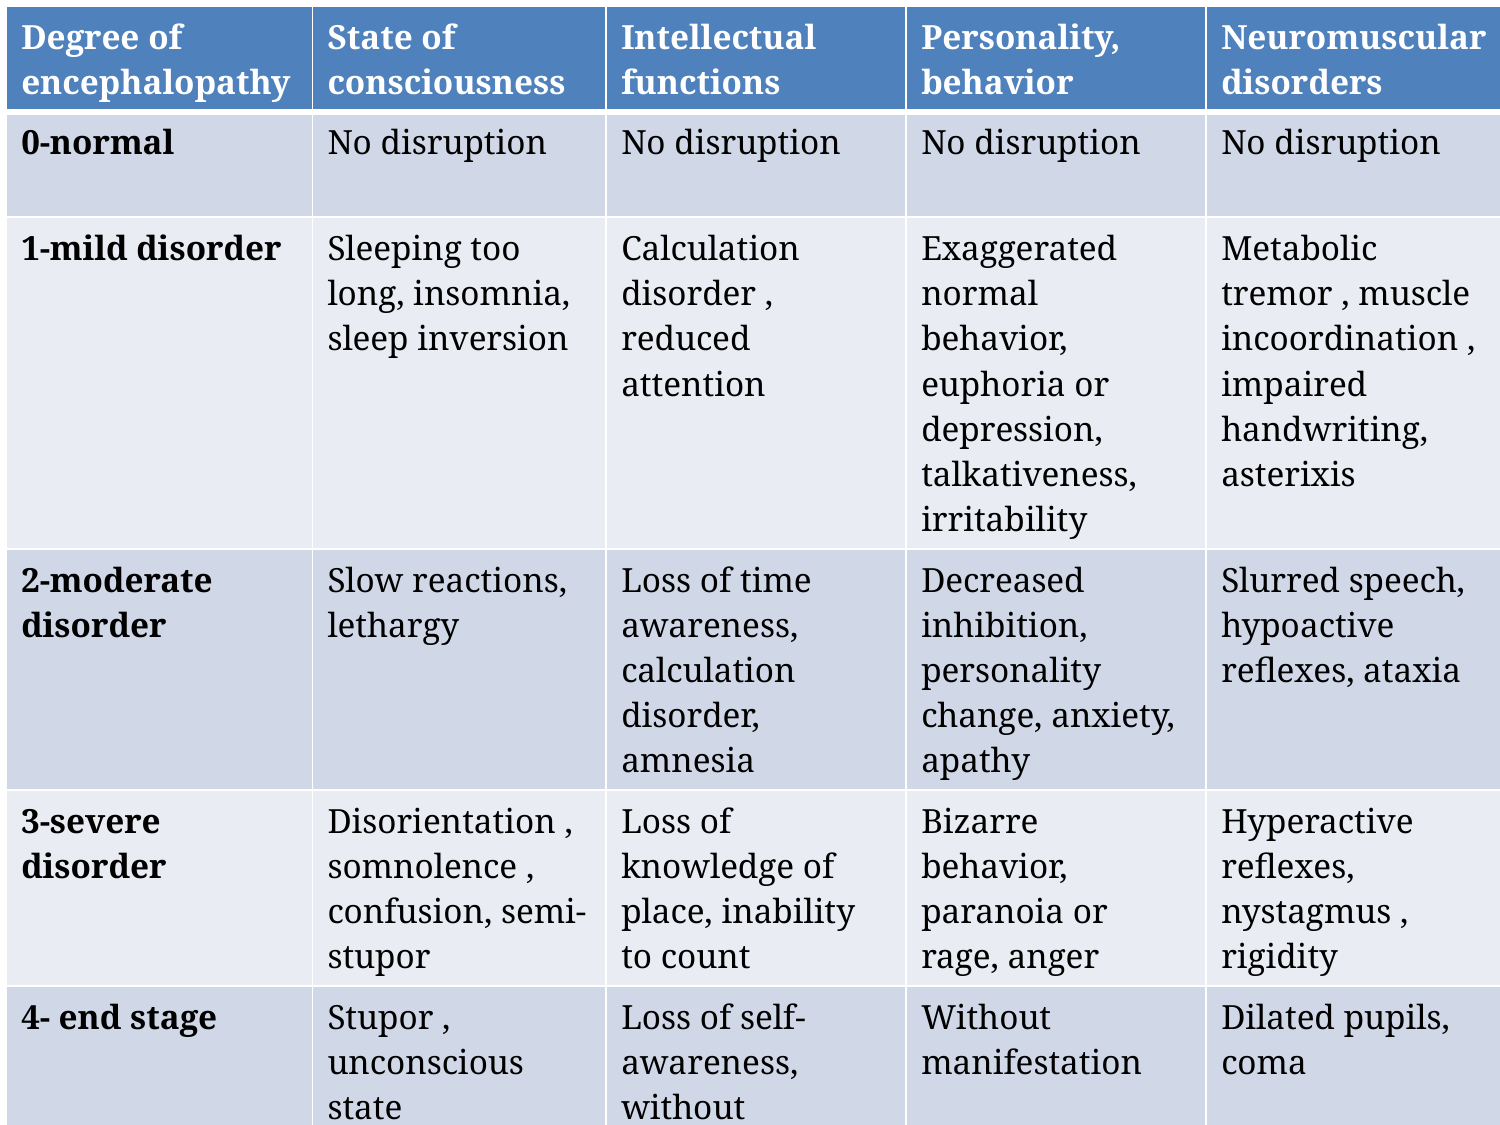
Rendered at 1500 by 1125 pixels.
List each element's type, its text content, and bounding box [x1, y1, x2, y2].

table_cell Sleeping too long, insomnia, sleep inversion [313, 218, 605, 548]
table_cell Loss of time awareness, calculation disorder, amnesia [607, 550, 905, 789]
table_cell No disruption [607, 115, 905, 216]
table_header Intellectual functions [607, 7, 905, 109]
table_header Neuromuscular disorders [1207, 7, 1500, 109]
table_cell 0-normal [7, 115, 312, 216]
table_cell Slurred speech, hypoactive reflexes, ataxia [1207, 550, 1500, 789]
table_cell Metabolic tremor , muscle incoordination , impaired handwriting, asterixis [1207, 218, 1500, 548]
table_cell Loss of self-awareness, without manifestation [607, 987, 905, 1125]
table_cell 1-mild disorder [7, 218, 312, 548]
table_header Personality, behavior [907, 7, 1205, 109]
table_cell Dilated pupils, coma [1207, 987, 1500, 1125]
table_cell Bizarre behavior, paranoia or rage, anger [907, 791, 1205, 985]
table_cell Decreased inhibition, personality change, anxiety, apathy [907, 550, 1205, 789]
table_cell Disorientation , somnolence , confusion, semi-stupor [313, 791, 605, 985]
table_cell No disruption [313, 115, 605, 216]
table_header Degree of encephalopathy [7, 7, 312, 109]
table_cell Without manifestation [907, 987, 1205, 1125]
table_cell Loss of knowledge of place, inability to count [607, 791, 905, 985]
table_cell Slow reactions, lethargy [313, 550, 605, 789]
table_cell Exaggerated normal behavior, euphoria or depression, talkativeness, irritability [907, 218, 1205, 548]
table_cell 4- end stage [7, 987, 312, 1125]
table_cell Stupor , unconscious state [313, 987, 605, 1125]
table_cell No disruption [907, 115, 1205, 216]
table_cell 3-severe disorder [7, 791, 312, 985]
table_cell Calculation disorder , reduced attention [607, 218, 905, 548]
table_cell Hyperactive reflexes, nystagmus , rigidity [1207, 791, 1500, 985]
table_header State of consciousness [313, 7, 605, 109]
table_cell No disruption [1207, 115, 1500, 216]
table_cell 2-moderate disorder [7, 550, 312, 789]
